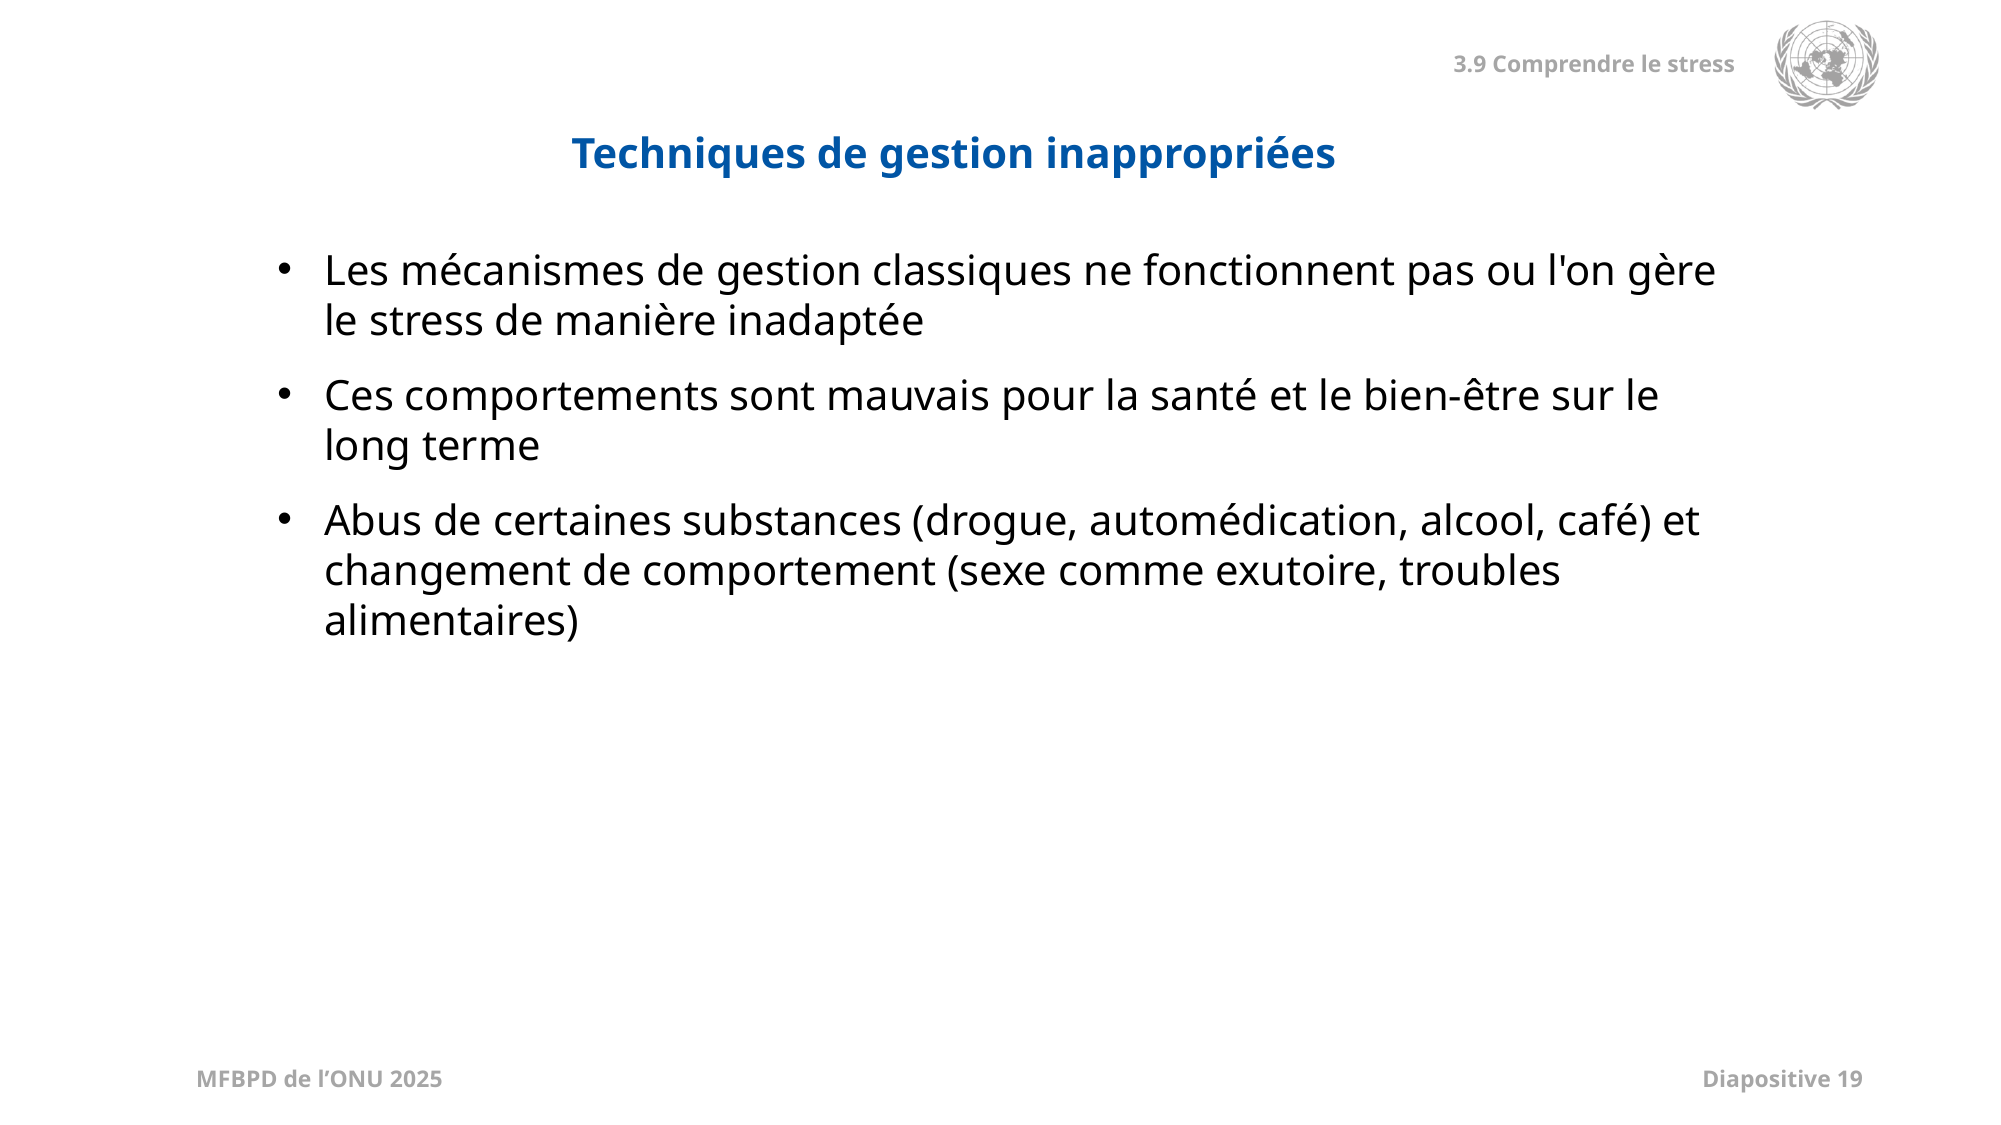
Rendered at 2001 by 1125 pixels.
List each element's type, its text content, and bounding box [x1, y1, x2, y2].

text_box Les mécanismes de gestion classiques ne fonctionnent pas ou l'on gère le stress de manière inadaptée Ces comportements sont mauvais pour la santé et le bien-être sur le long terme Abus de certaines substances (drogue, automédication, alcool, café) et changement de comportement (sexe comme exutoire, troubles alimentaires) [262, 235, 1739, 727]
text_box Techniques de gestion inappropriées [158, 119, 1750, 185]
